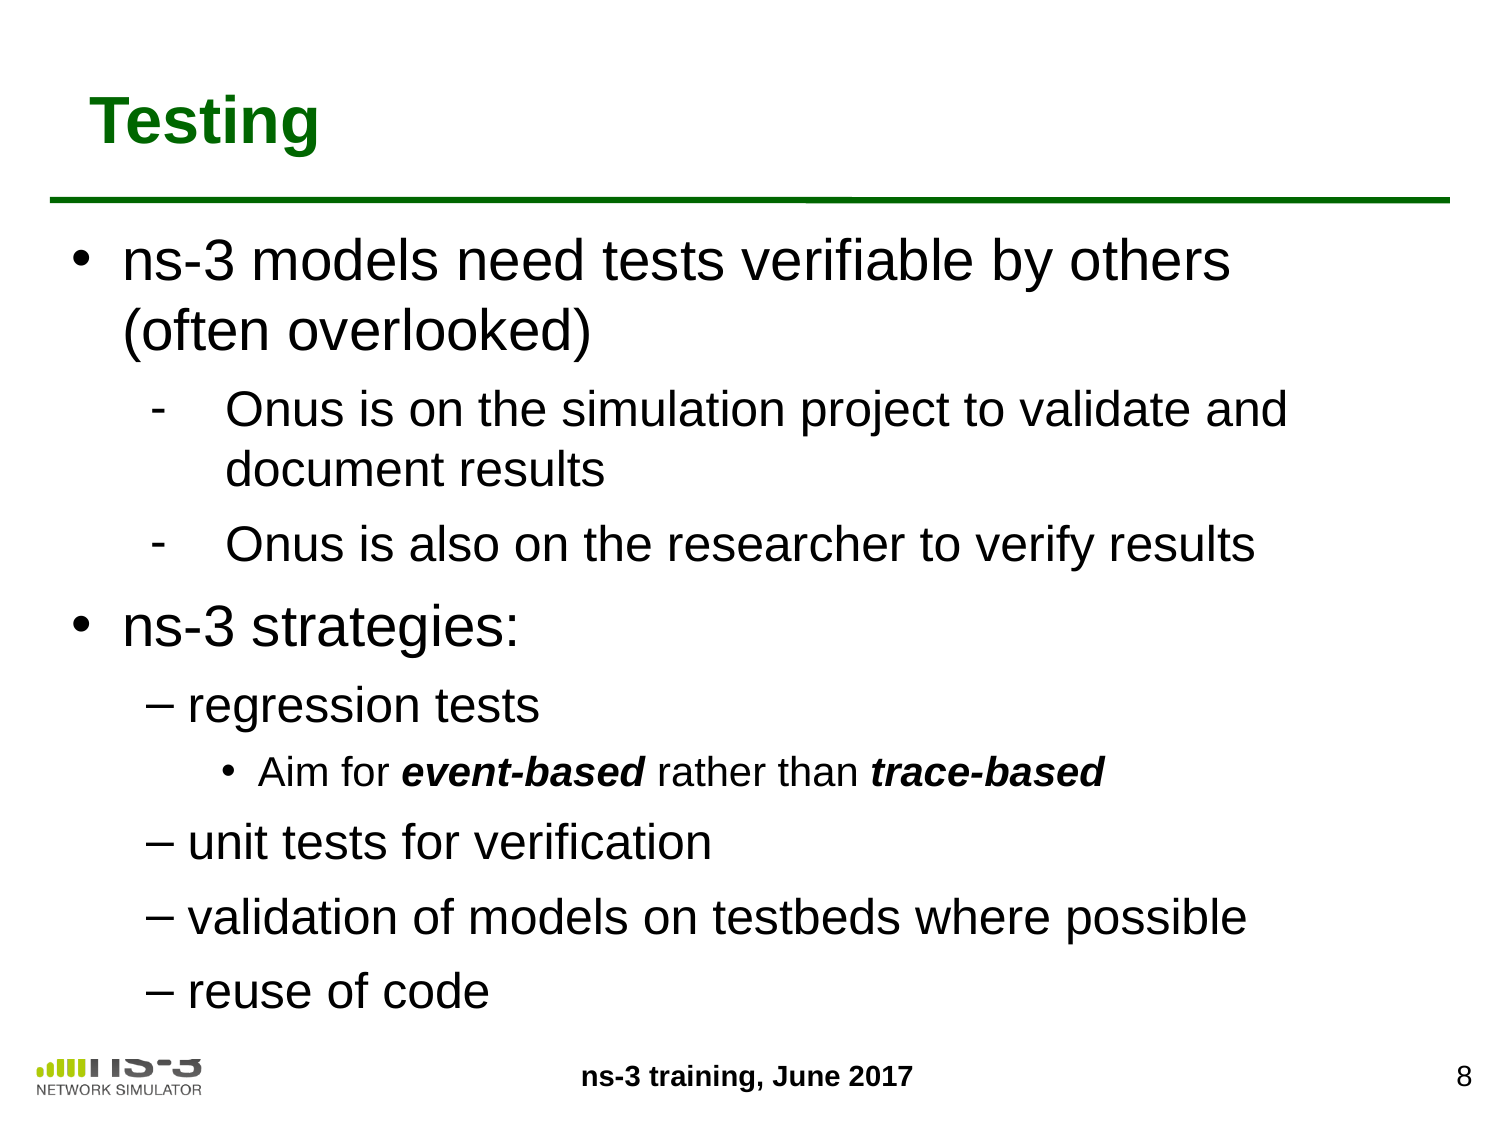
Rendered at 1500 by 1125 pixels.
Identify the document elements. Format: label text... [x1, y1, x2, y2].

title Testing [74, 68, 1426, 165]
list ns-3 models need tests verifiable by others (often overlooked) Onus is on the simulation project to validate and document results Onus is also on the researcher to verify results ns-3 strategies: regression tests Aim for event-based rather than trace-based unit tests for verification validation of models on testbeds where possible reuse of code [56, 214, 1407, 1060]
picture [24, 1017, 213, 1125]
footer ns-3 training, June 2017 [512, 1049, 983, 1125]
slide_number 8 [1142, 1049, 1488, 1125]
